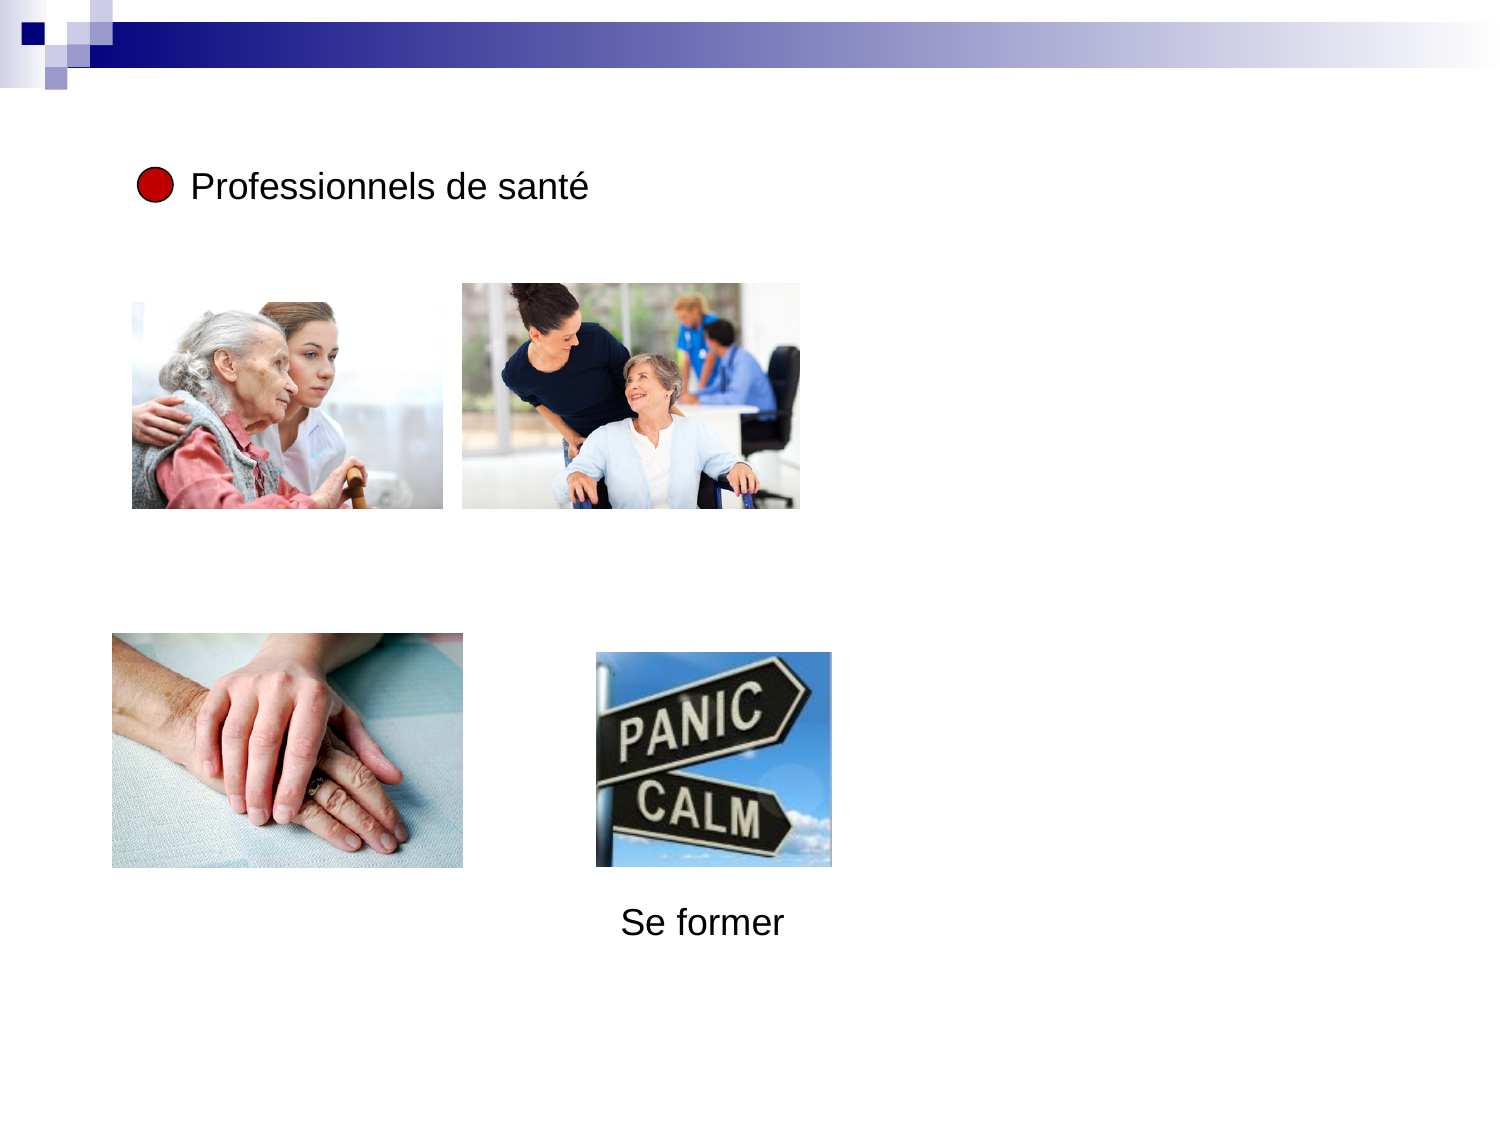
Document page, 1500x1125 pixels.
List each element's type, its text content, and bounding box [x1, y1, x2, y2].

text_box Professionnels de santé [175, 154, 605, 215]
picture [112, 633, 463, 869]
text_box Se former [605, 890, 857, 951]
picture [462, 283, 801, 509]
text_box [137, 167, 174, 202]
picture [132, 302, 443, 510]
picture [596, 651, 832, 867]
